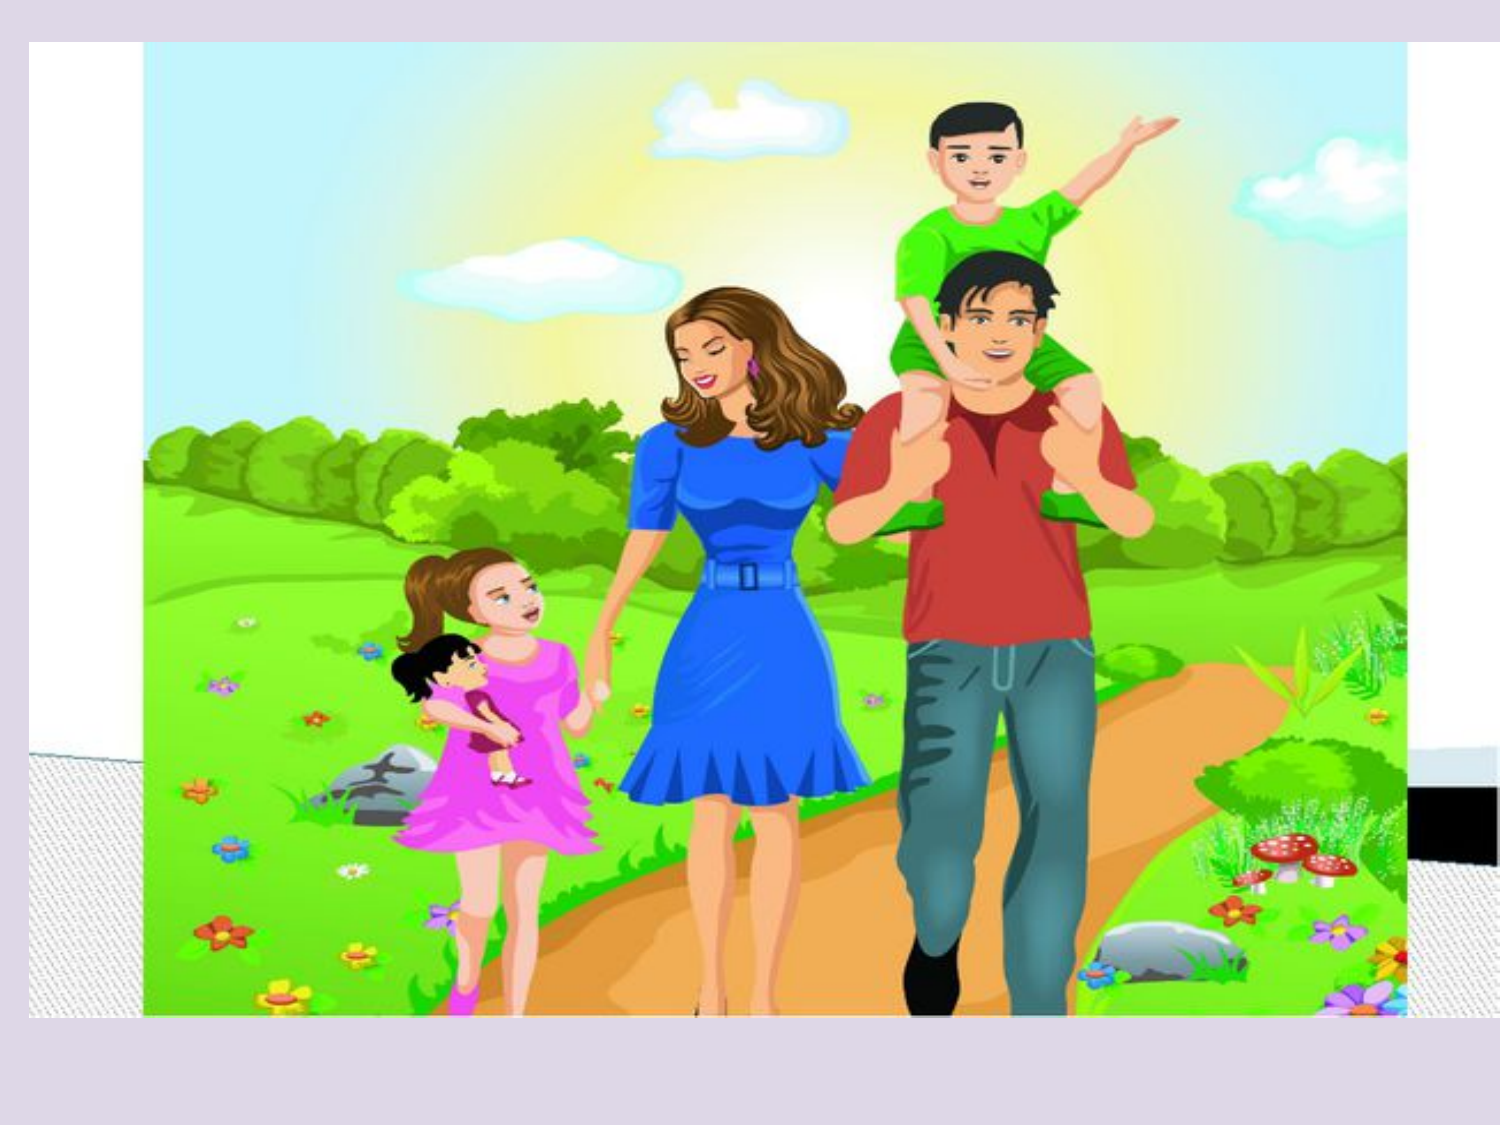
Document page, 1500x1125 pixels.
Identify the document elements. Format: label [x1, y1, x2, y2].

picture [29, 42, 1500, 1018]
